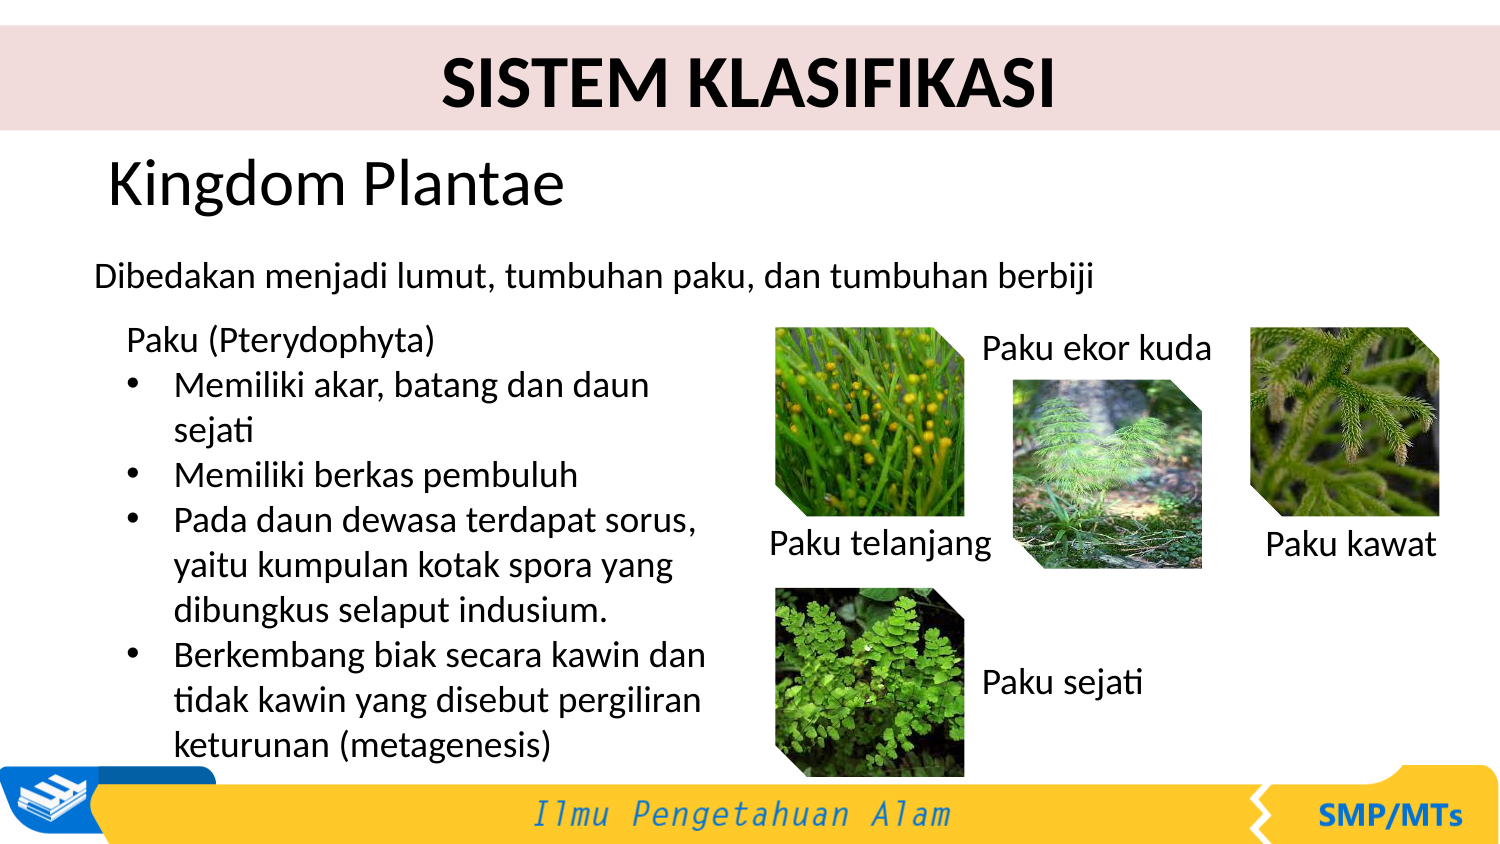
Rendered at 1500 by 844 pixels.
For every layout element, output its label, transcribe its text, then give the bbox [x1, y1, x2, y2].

text_box SISTEM KLASIFIKASI [0, 25, 1500, 131]
text_box Paku sejati [969, 631, 1249, 728]
text_box Kingdom Plantae [93, 131, 581, 227]
picture [775, 327, 965, 517]
picture [0, 587, 1499, 844]
picture [1012, 379, 1203, 569]
picture [1250, 327, 1440, 517]
text_box Paku telanjang [747, 492, 1035, 589]
text_box Paku kawat [1243, 493, 1500, 591]
text_box Dibedakan menjadi lumut, tumbuhan paku, dan tumbuhan berbiji [72, 225, 1478, 322]
text_box Paku ekor kuda [960, 296, 1249, 394]
text_box Paku (Pterydophyta) Memiliki akar, batang dan daun sejati Memiliki berkas pembuluh Pada daun dewasa terdapat sorus, yaitu kumpulan kotak spora yang dibungkus selaput indusium. Berkembang biak secara kawin dan tidak kawin yang disebut pergiliran keturunan (metagenesis) [88, 324, 748, 756]
